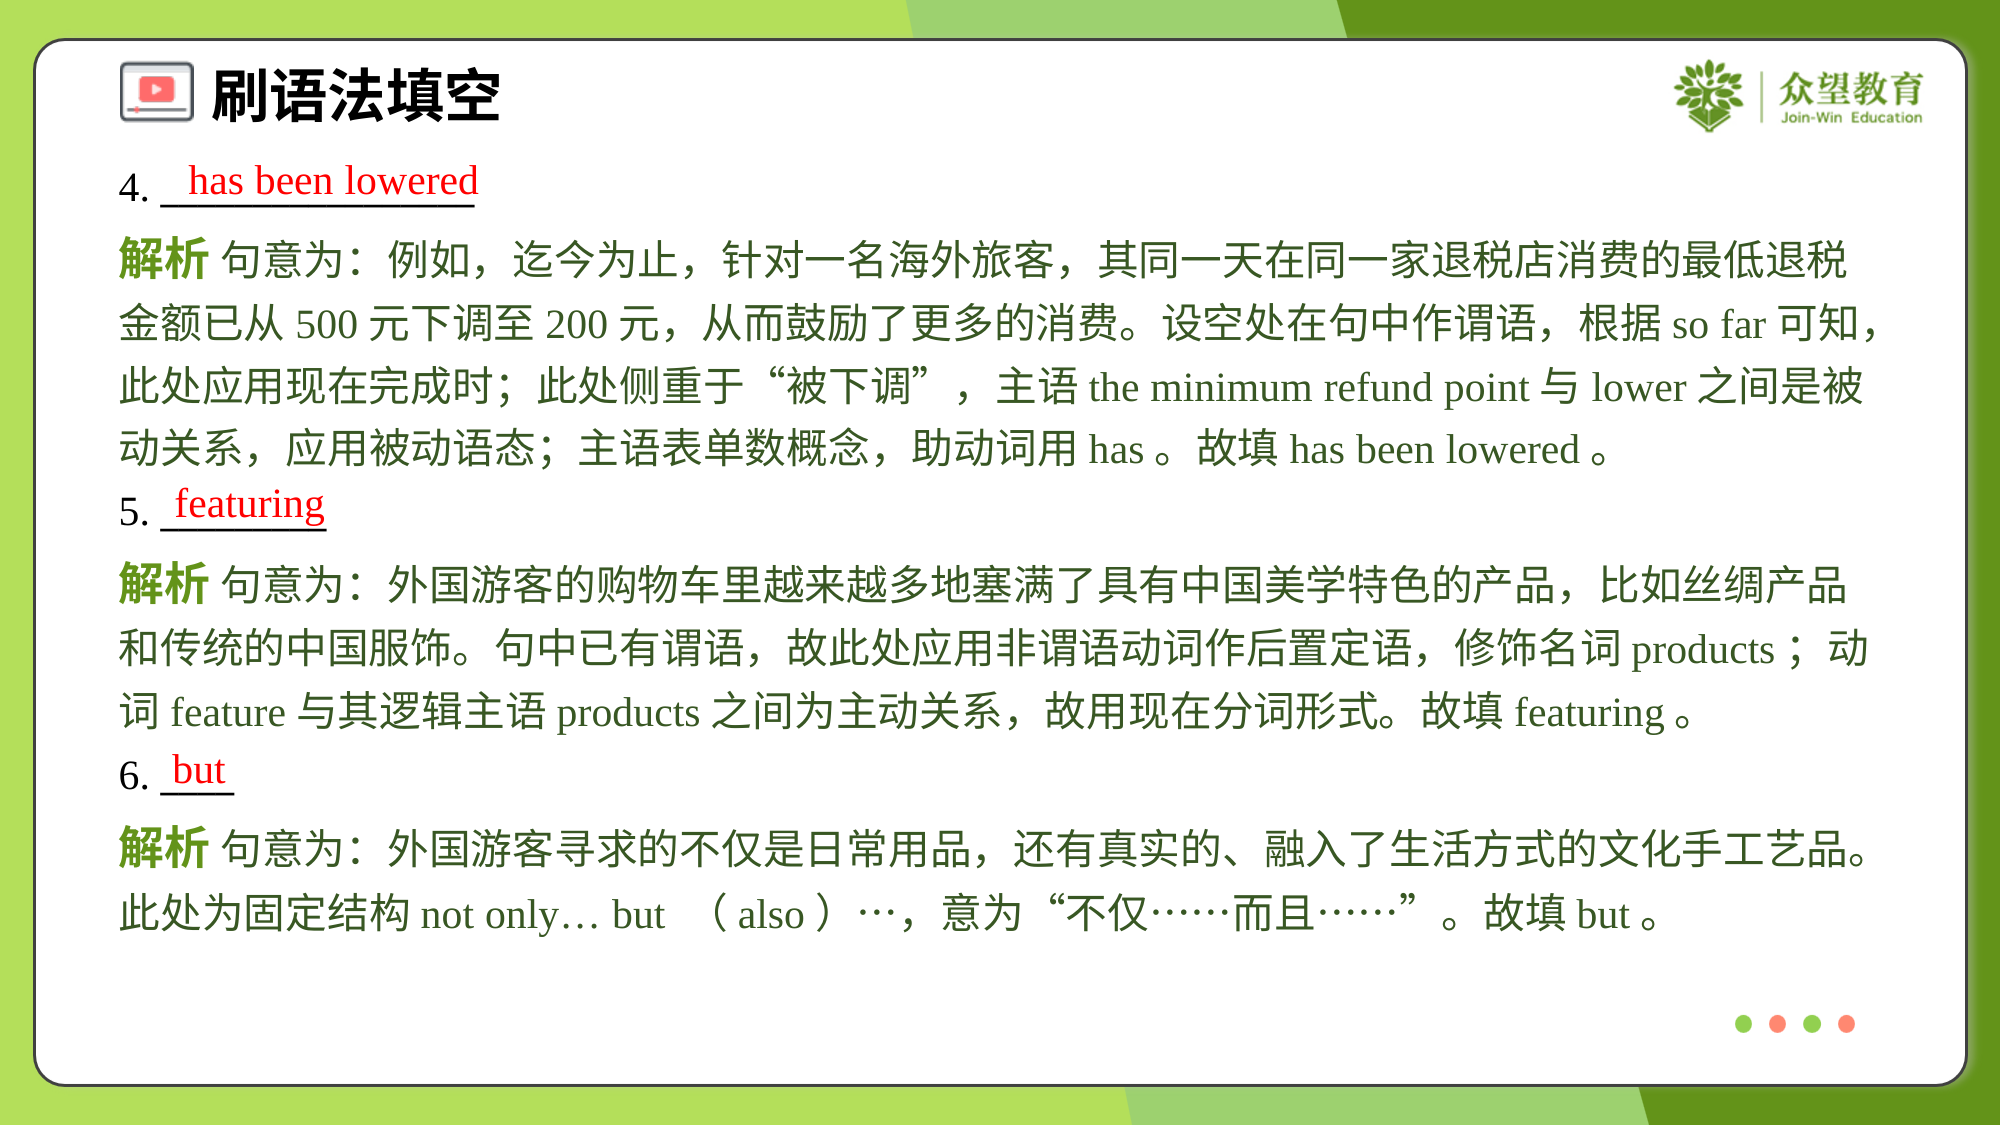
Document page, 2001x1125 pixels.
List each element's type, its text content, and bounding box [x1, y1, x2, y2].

text_box 5. _________ [118, 471, 1883, 529]
text_box 6. ____ [118, 735, 1883, 793]
text_box 解析 句意为：外国游客的购物车里越来越多地塞满了具有中国美学特色的产品，比如丝绸产品和传统的中国服饰。句中已有谓语，故此处应用非谓语动词作后置定语，修饰名词products；动词feature与其逻辑主语products之间为主动关系，故用现在分词形式。故填featuring。 [118, 540, 1883, 730]
text_box 解析 句意为：例如，迄今为止，针对一名海外旅客，其同一天在同一家退税店消费的最低退税金额已从500元下调至200元，从而鼓励了更多的消费。设空处在句中作谓语，根据so far可知，此处应用现在完成时；此处侧重于“被下调”，主语the minimum refund point与lower之间是被动关系，应用被动语态；主语表单数概念，助动词用has。故填has been lowered。 [118, 215, 1883, 467]
text_box but [167, 729, 231, 788]
picture [0, 0, 2000, 1125]
text_box has been lowered [174, 140, 494, 198]
text_box featuring [170, 462, 330, 521]
text_box 解析 句意为：外国游客寻求的不仅是日常用品，还有真实的、融入了生活方式的文化手工艺品。此处为固定结构not only… but （also）…，意为“不仅……而且……”。故填but。 [118, 805, 1883, 932]
text_box 4. _________________ [118, 146, 1883, 204]
